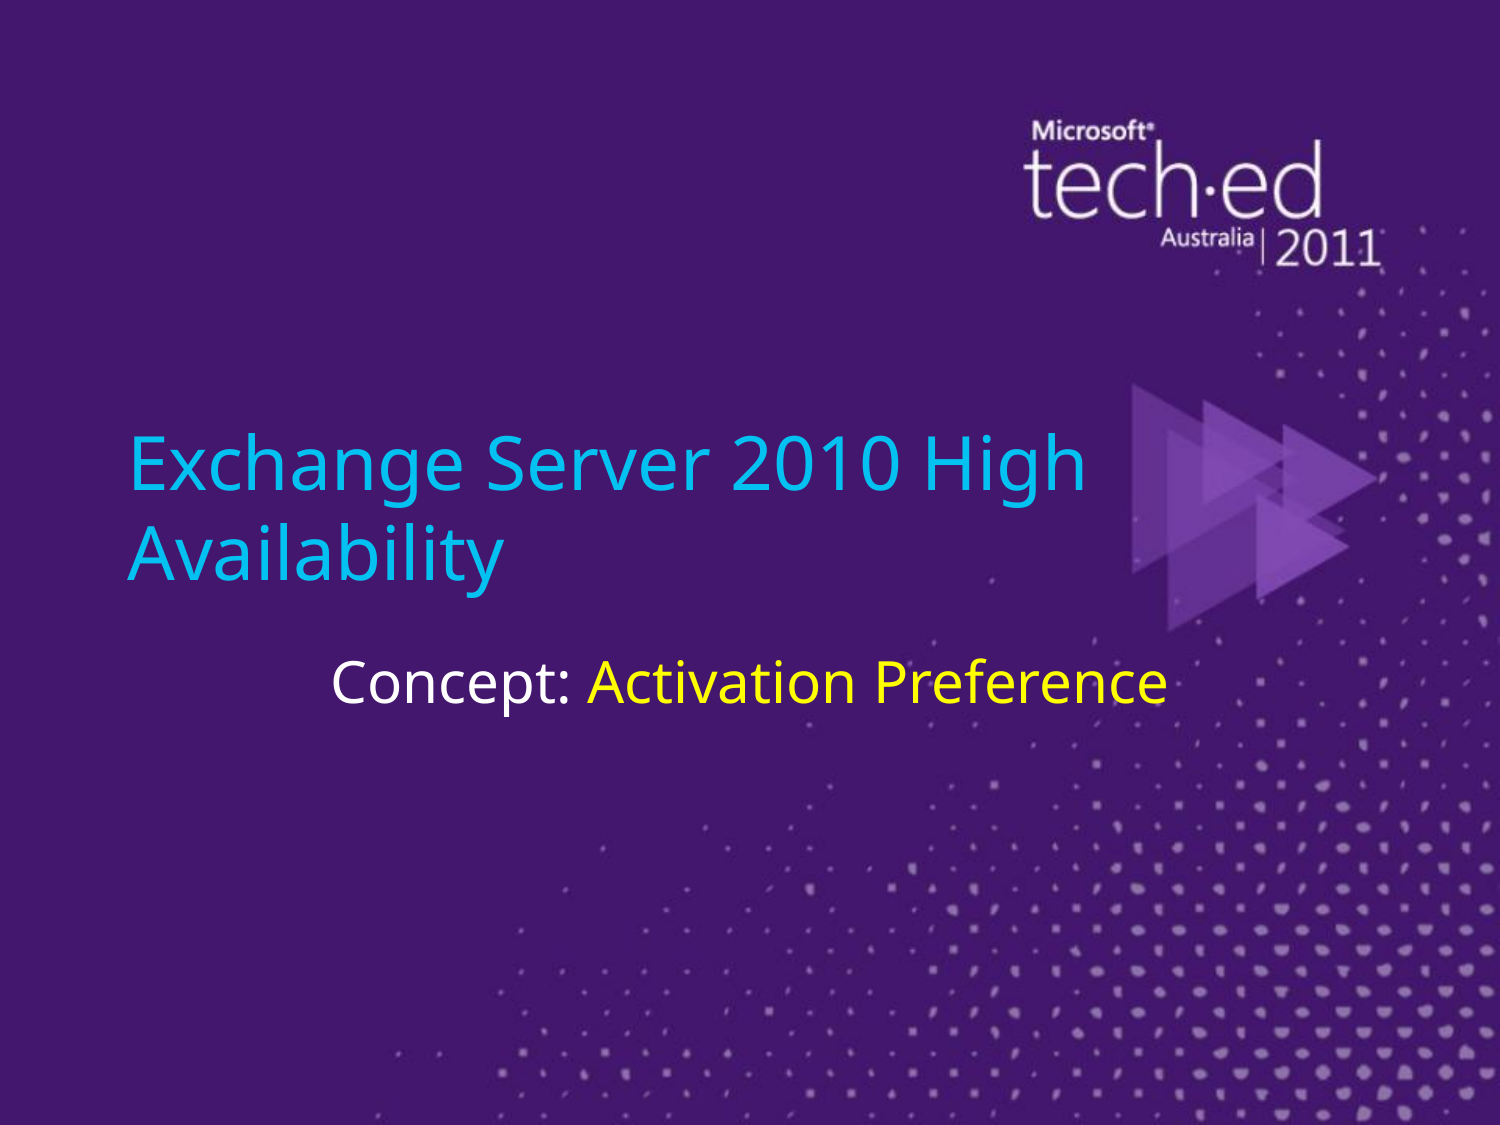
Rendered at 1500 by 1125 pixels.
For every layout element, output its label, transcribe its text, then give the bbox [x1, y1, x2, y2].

picture [0, 0, 1500, 1125]
subtitle Concept: Activation Preference [225, 637, 1275, 925]
title Exchange Server 2010 High Availability [112, 385, 1388, 627]
